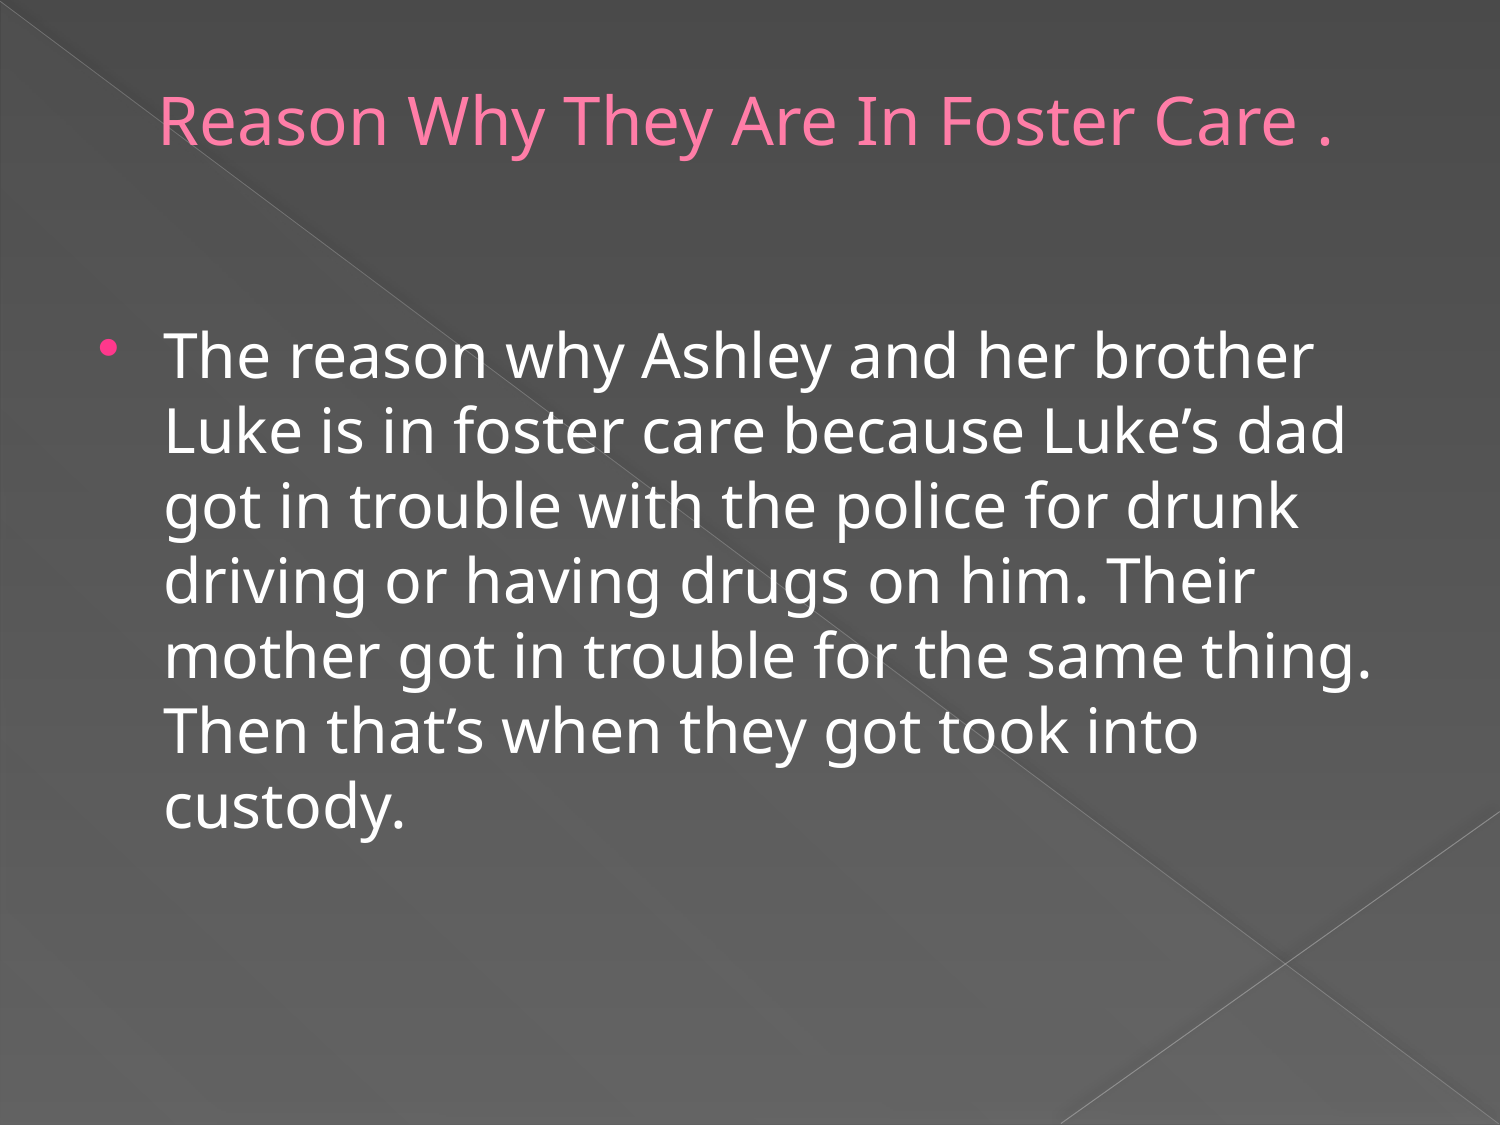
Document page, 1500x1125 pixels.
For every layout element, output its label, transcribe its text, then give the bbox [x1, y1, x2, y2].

title Reason Why They Are In Foster Care . [75, 43, 1425, 274]
list The reason why Ashley and her brother Luke is in foster care because Luke’s dad got in trouble with the police for drunk driving or having drugs on him. Their mother got in trouble for the same thing. Then that’s when they got took into custody. [75, 308, 1425, 1059]
